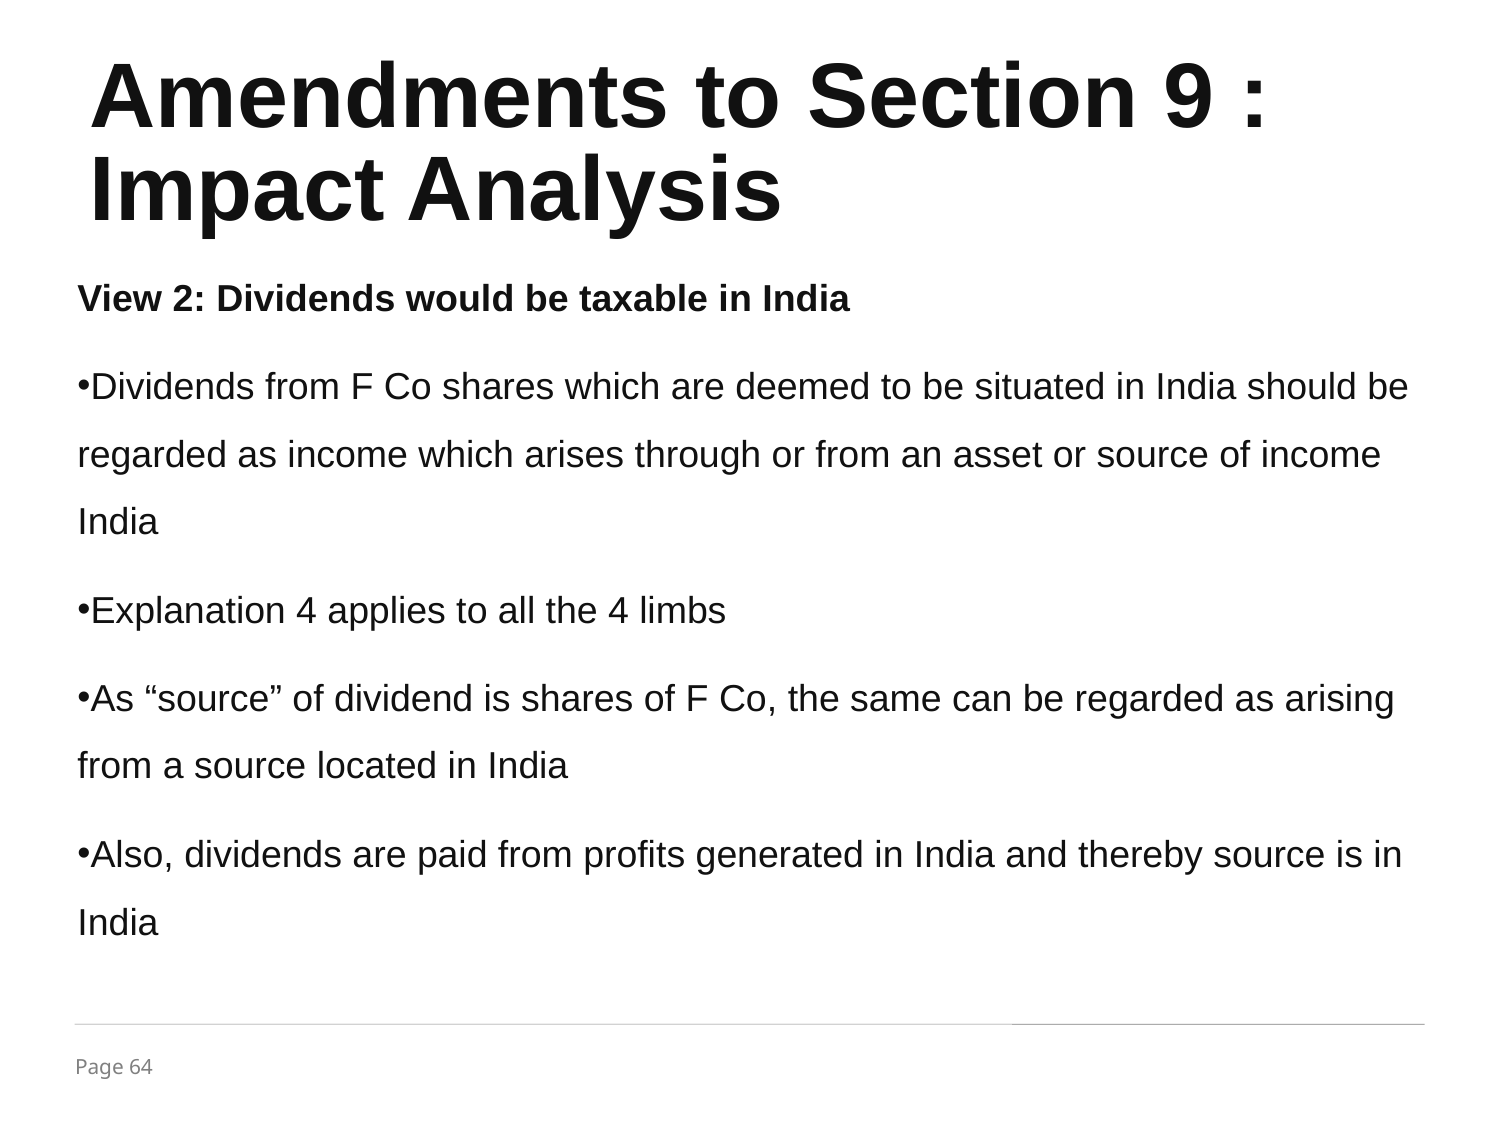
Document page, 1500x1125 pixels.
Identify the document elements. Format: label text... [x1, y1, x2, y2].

list View 2: Dividends would be taxable in India Dividends from F Co shares which are deemed to be situated in India should be regarded as income which arises through or from an asset or source of income India Explanation 4 applies to all the 4 limbs As “source” of dividend is shares of F Co, the same can be regarded as arising from a source located in India Also, dividends are paid from profits generated in India and thereby source is in India [62, 244, 1463, 1094]
text_box Amendments to Section 9 : Impact Analysis [74, 45, 1425, 173]
